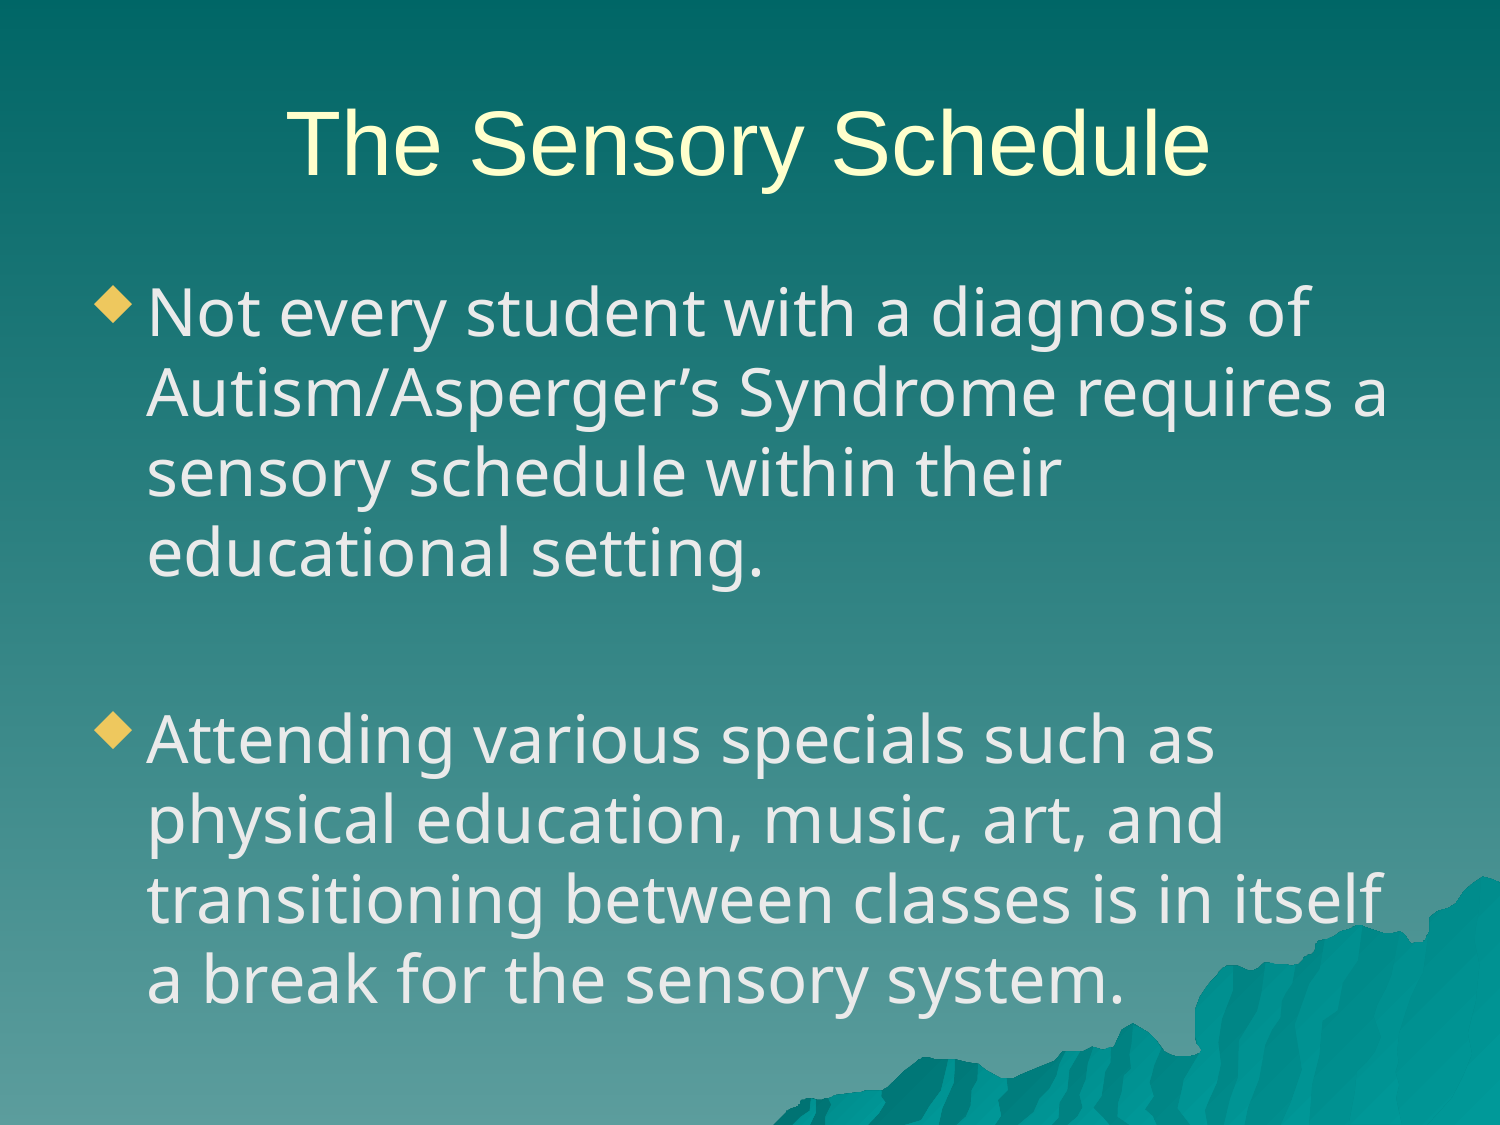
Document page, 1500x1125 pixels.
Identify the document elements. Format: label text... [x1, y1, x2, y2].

title The Sensory Schedule [74, 45, 1426, 233]
list Not every student with a diagnosis of Autism/Asperger’s Syndrome requires a sensory schedule within their educational setting. Attending various specials such as physical education, music, art, and transitioning between classes is in itself a break for the sensory system. [74, 262, 1426, 1006]
